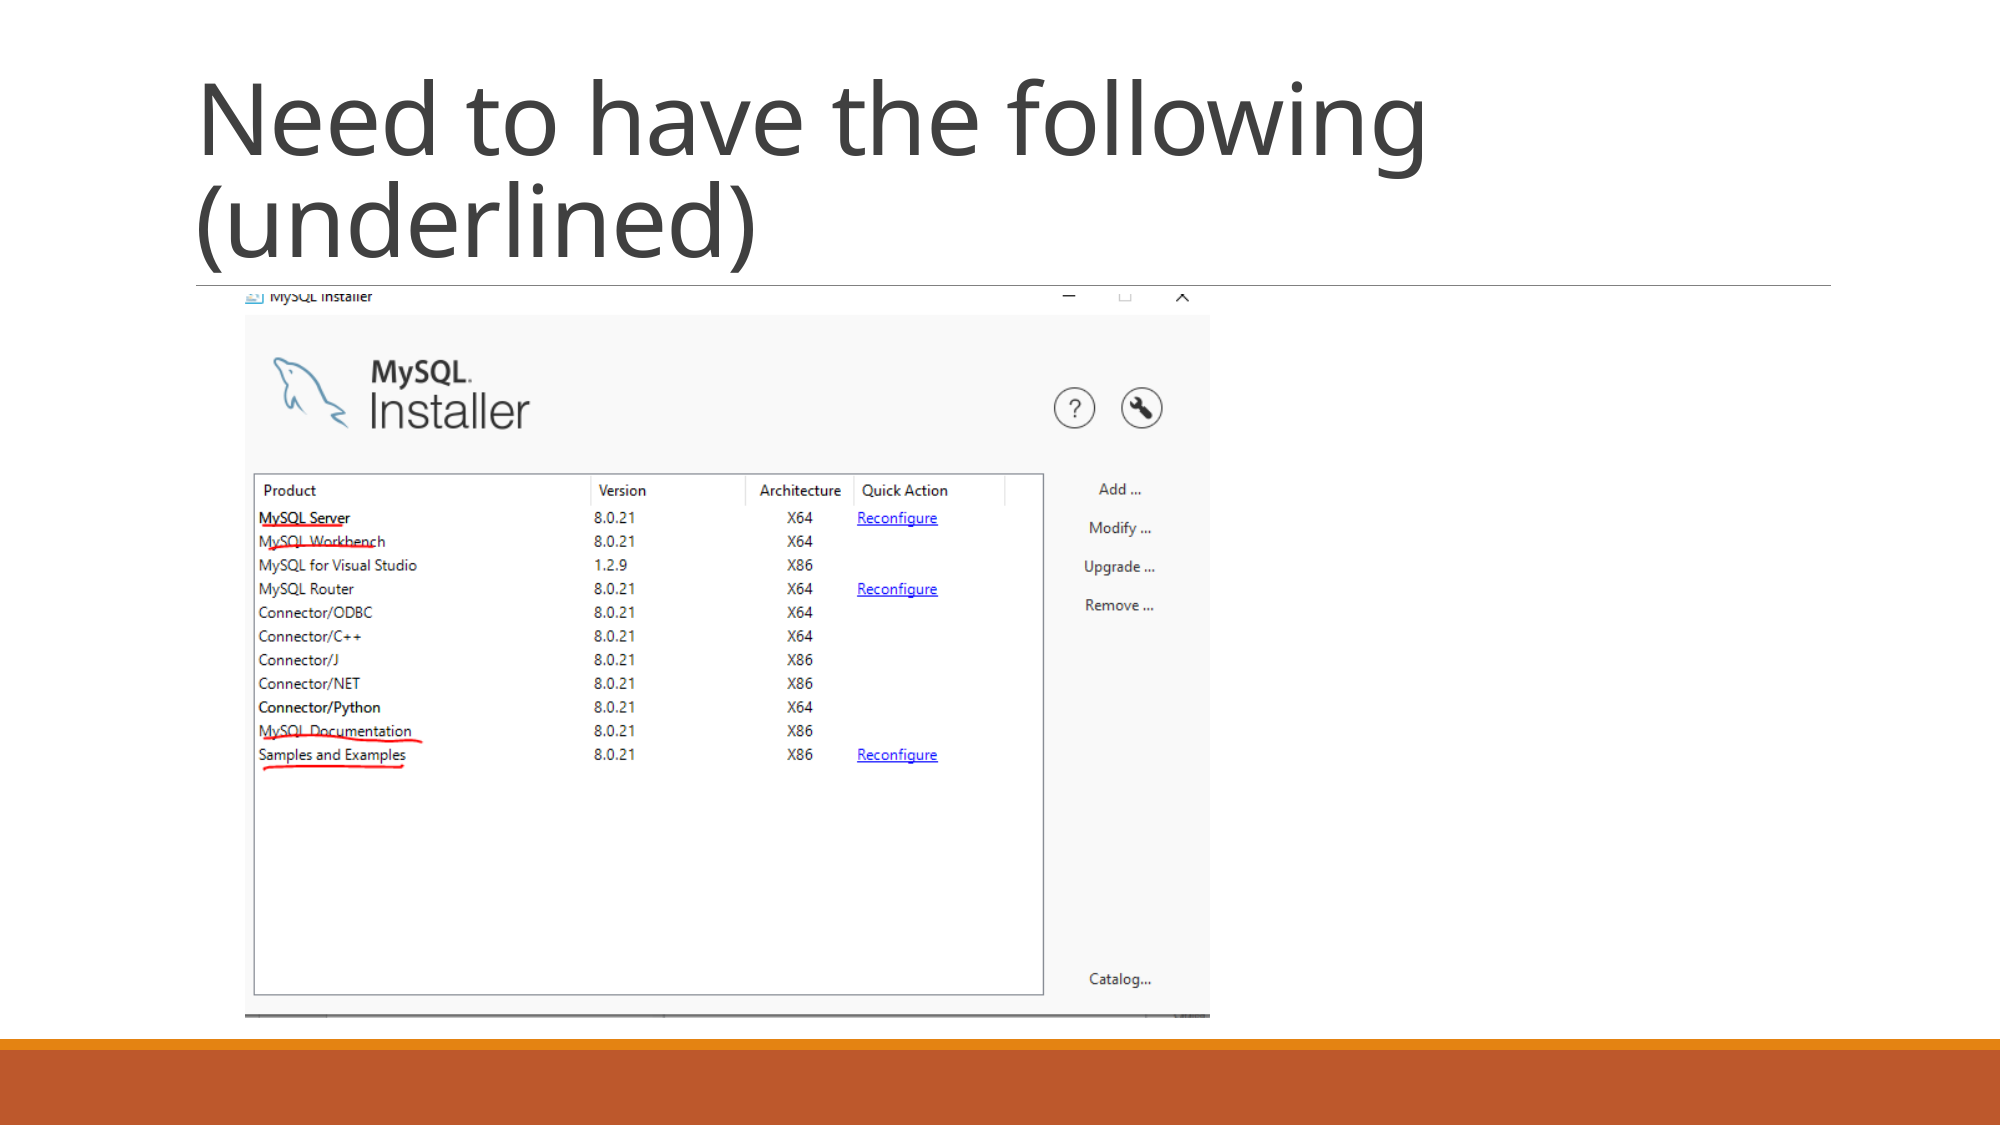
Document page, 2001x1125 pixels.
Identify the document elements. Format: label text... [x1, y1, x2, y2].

title Need to have the following (underlined) [180, 47, 1830, 285]
picture [245, 293, 1210, 1018]
